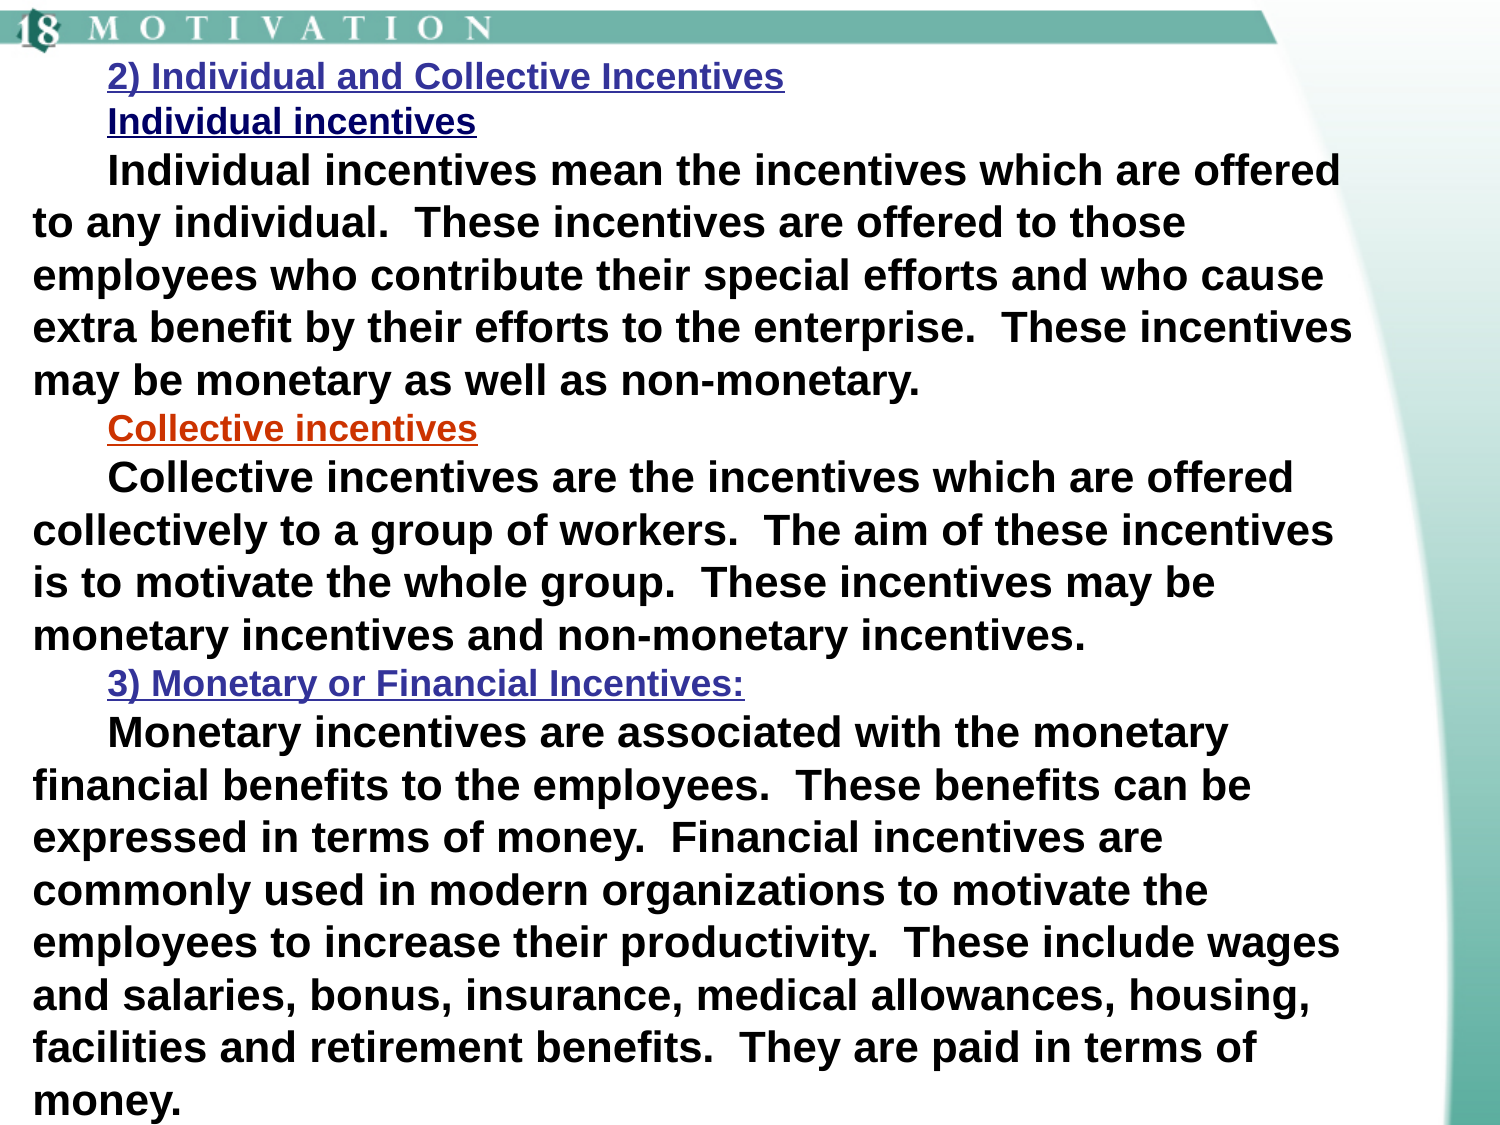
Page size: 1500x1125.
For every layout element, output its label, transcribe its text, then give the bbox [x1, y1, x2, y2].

picture [0, 0, 1500, 1125]
text_box 2) Individual and Collective Incentives Individual incentives Individual incentives mean the incentives which are offered to any individual. These incentives are offered to those employees who contribute their special efforts and who cause extra benefit by their efforts to the enterprise. These incentives may be monetary as well as non-monetary. Collective incentives Collective incentives are the incentives which are offered collectively to a group of workers. The aim of these incentives is to motivate the whole group. These incentives may be monetary incentives and non-monetary incentives. 3) Monetary or Financial Incentives: Monetary incentives are associated with the monetary financial benefits to the employees. These benefits can be expressed in terms of money. Financial incentives are commonly used in modern organizations to motivate the employees to increase their productivity. These include wages and salaries, bonus, insurance, medical allowances, housing, facilities and retirement benefits. They are paid in terms of money. [17, 44, 1388, 1125]
